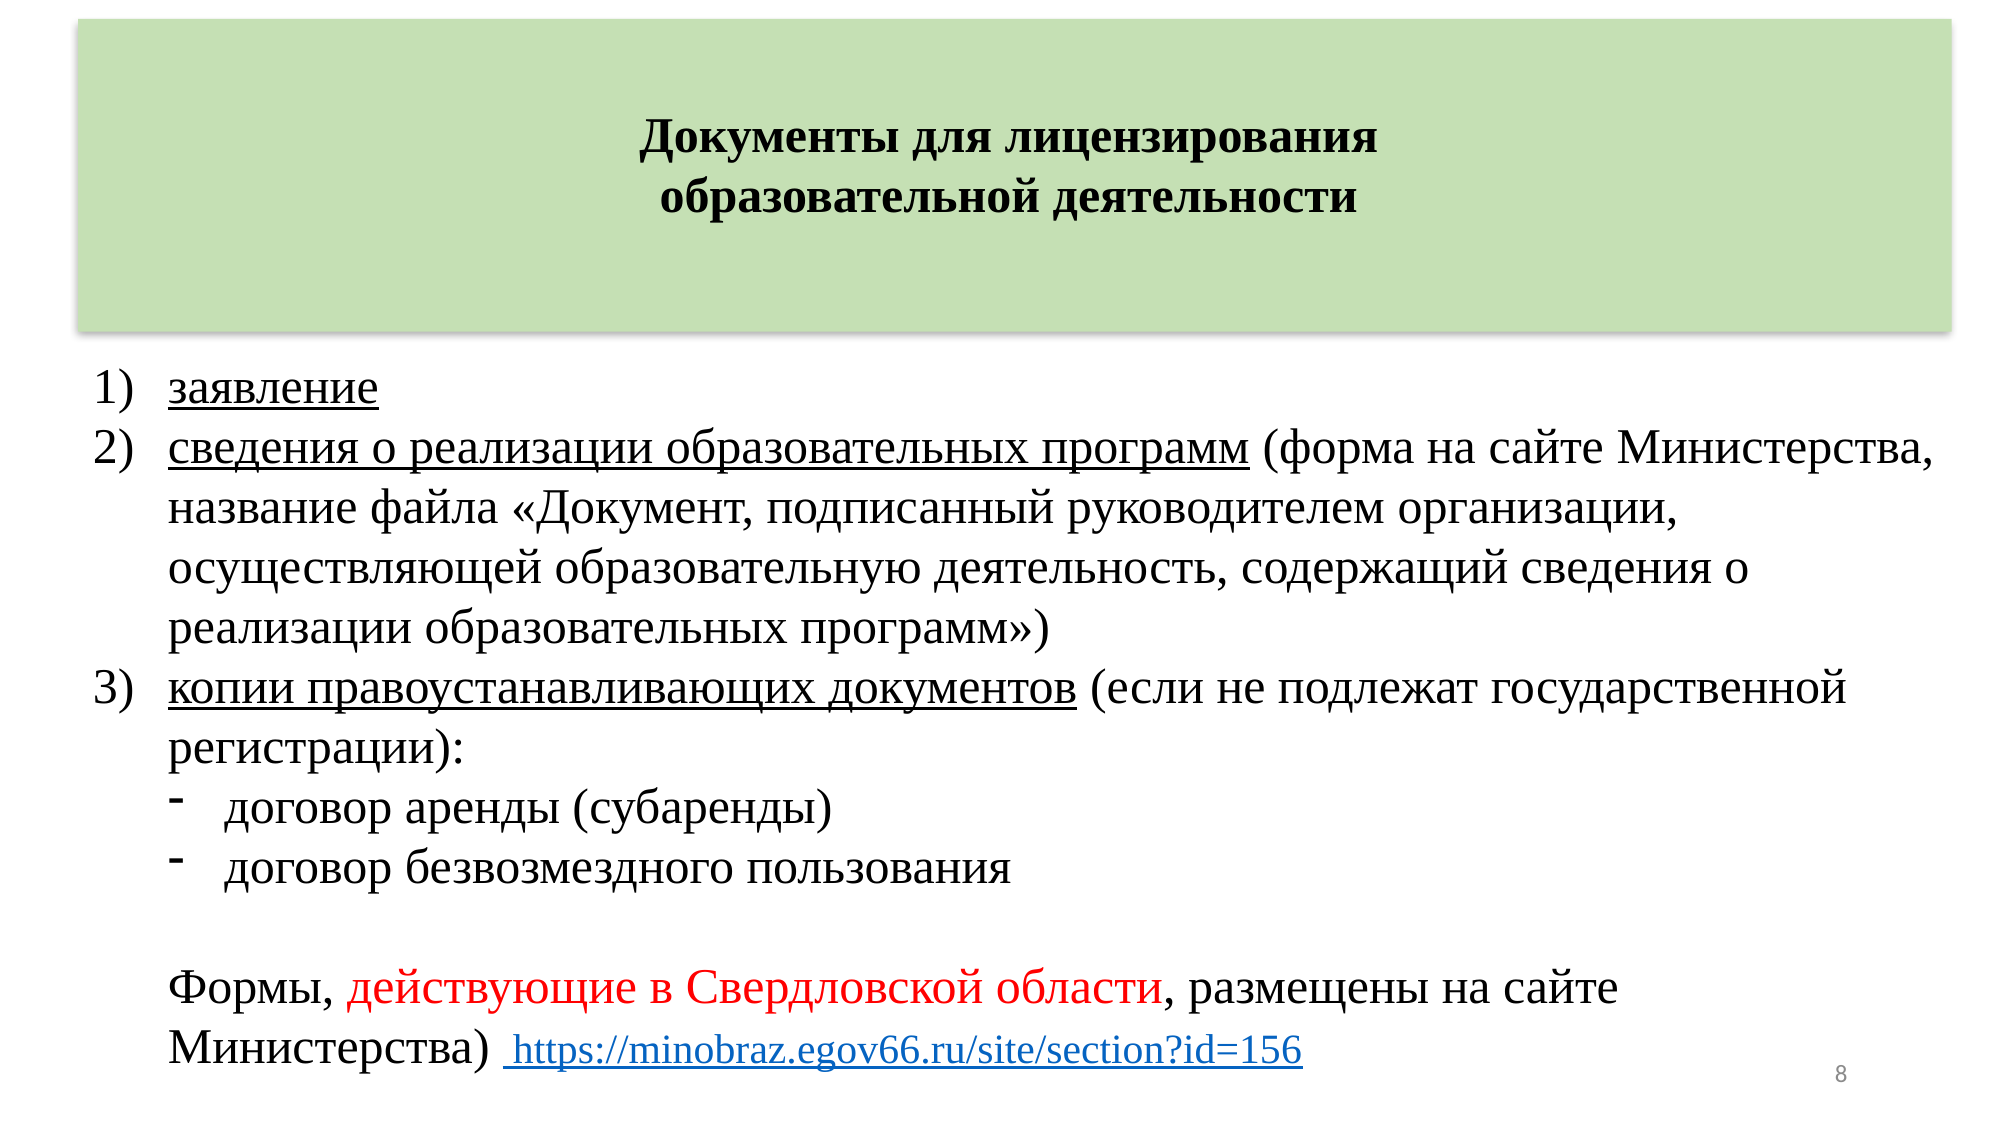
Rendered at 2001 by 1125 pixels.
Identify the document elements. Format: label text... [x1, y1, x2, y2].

text_box Документы для лицензирования образовательной деятельности [78, 18, 1952, 332]
text_box заявление сведения о реализации образовательных программ (форма на сайте Министерства, название файла «Документ, подписанный руководителем организации, осуществляющей образовательную деятельность, содержащий сведения о реализации образовательных программ») копии правоустанавливающих документов (если не подлежат государственной регистрации): договор аренды (субаренды) договор безвозмездного пользования Формы, действующие в Свердловской области, размещены на сайте Министерства) https://minobraz.egov66.ru/site/section?id=156 [78, 346, 1952, 1082]
slide_number 8 [1412, 1042, 1863, 1103]
